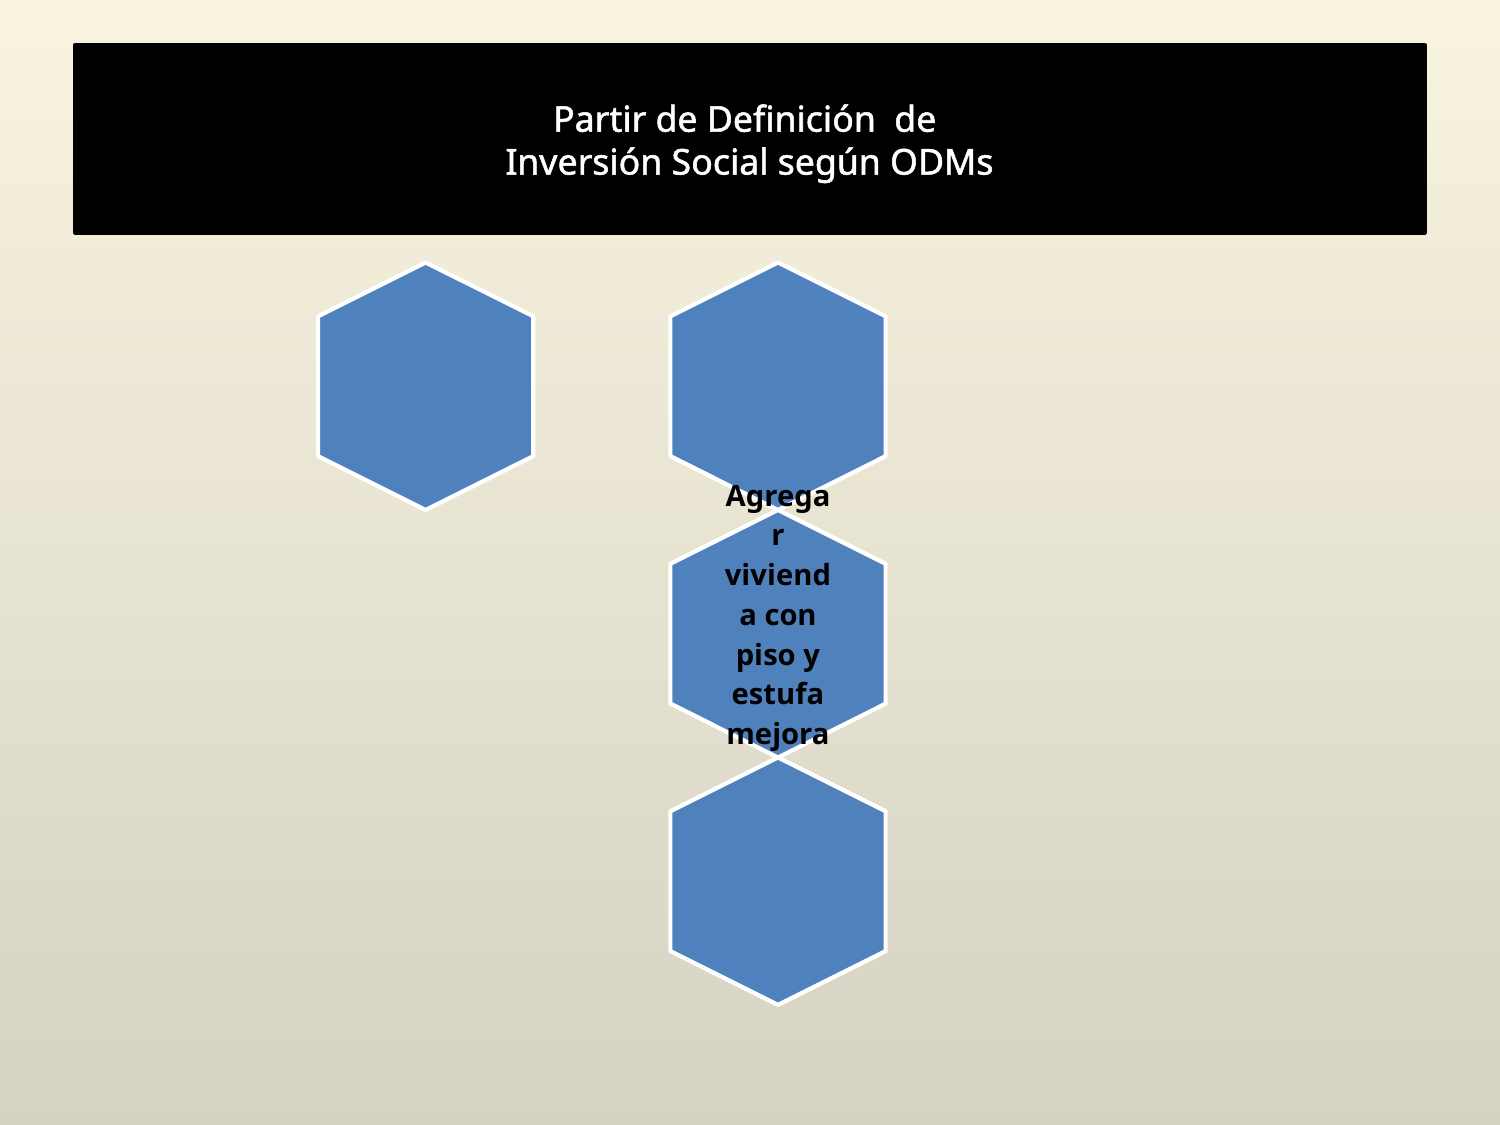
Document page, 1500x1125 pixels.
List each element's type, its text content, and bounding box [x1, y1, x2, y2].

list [74, 262, 1425, 1005]
title Partir de Definición de Inversión Social según ODMs [73, 43, 1427, 235]
